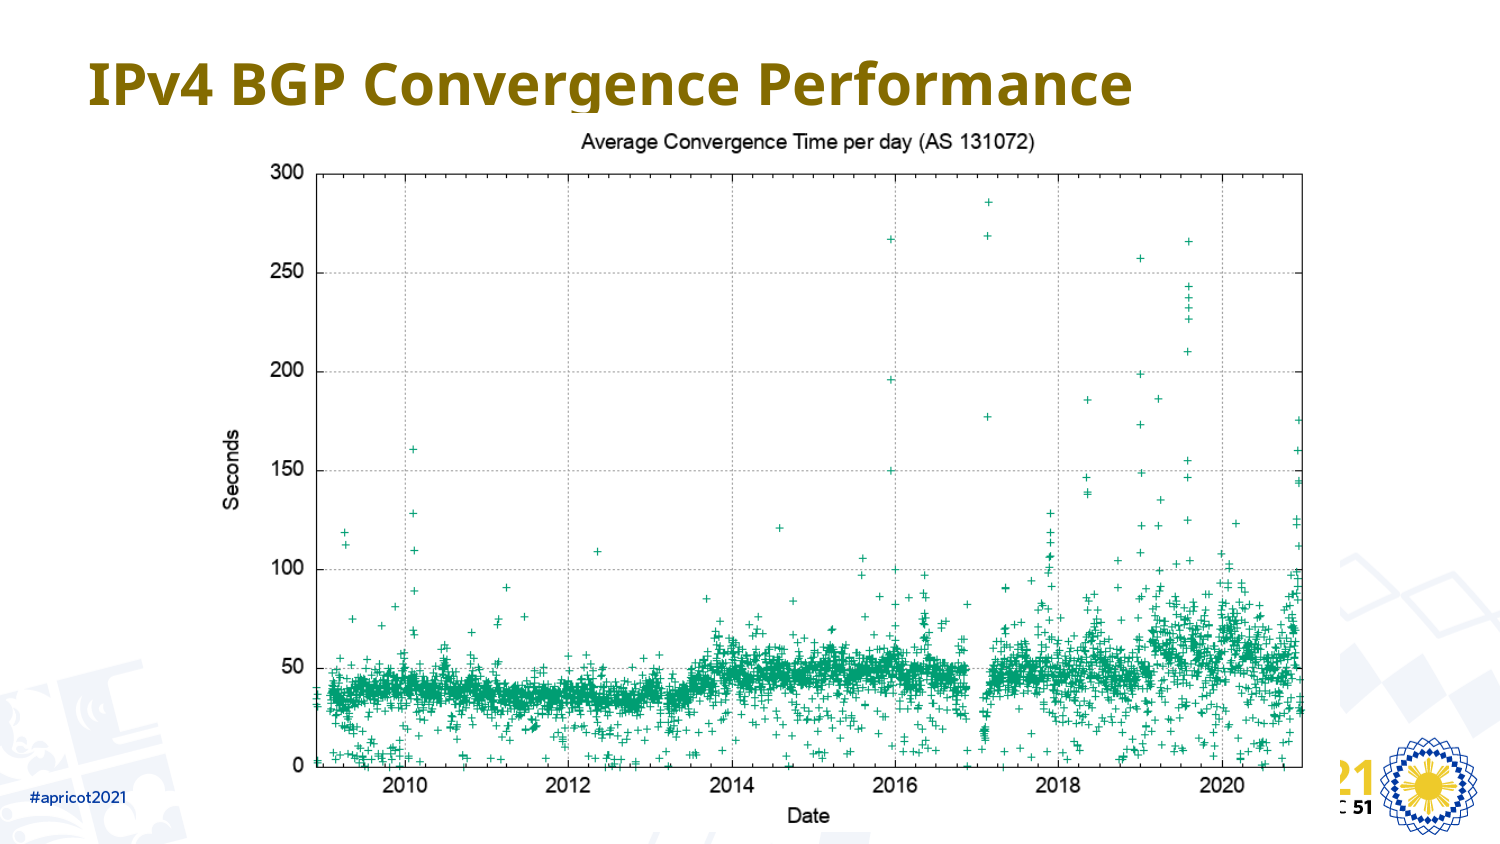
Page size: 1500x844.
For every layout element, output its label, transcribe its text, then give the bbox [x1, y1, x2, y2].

title IPv4 BGP Convergence Performance [87, 11, 1257, 154]
picture [0, 0, 1500, 844]
